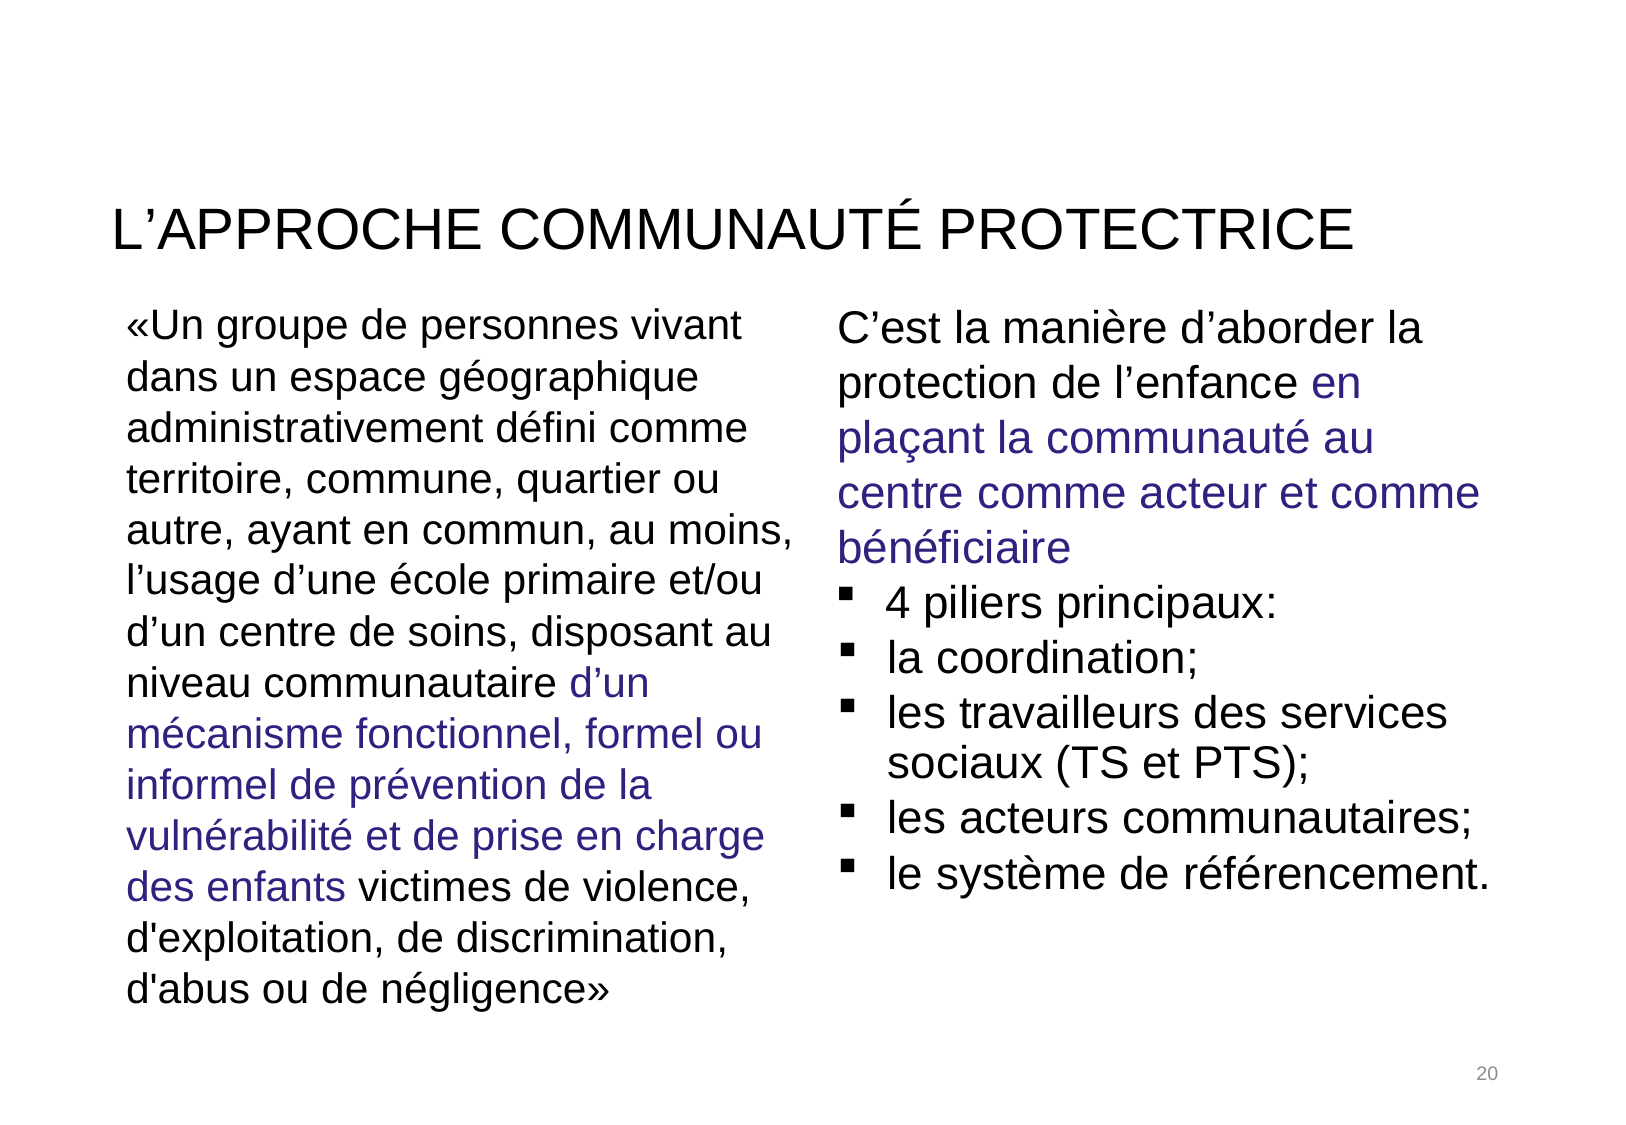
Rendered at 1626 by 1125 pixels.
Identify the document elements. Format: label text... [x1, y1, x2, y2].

list C’est la manière d’aborder la protection de l’enfance en plaçant la communauté au centre comme acteur et comme bénéficiaire 4 piliers principaux: la coordination; les travailleurs des services sociaux (TS et PTS); les acteurs communautaires; le système de référencement. [822, 297, 1514, 1014]
list «Un groupe de personnes vivant dans un espace géographique administrativement défini comme territoire, commune, quartier ou autre, ayant en commun, au moins, l’usage d’une école primaire et/ou d’un centre de soins, disposant au niveau communautaire d’un mécanisme fonctionnel, formel ou informel de prévention de la vulnérabilité et de prise en charge des enfants victimes de violence, d'exploitation, de discrimination, d'abus ou de négligence» [111, 297, 803, 1014]
slide_number 20 [1147, 1042, 1514, 1103]
title L’approche Communauté protectrice [111, 59, 1514, 270]
